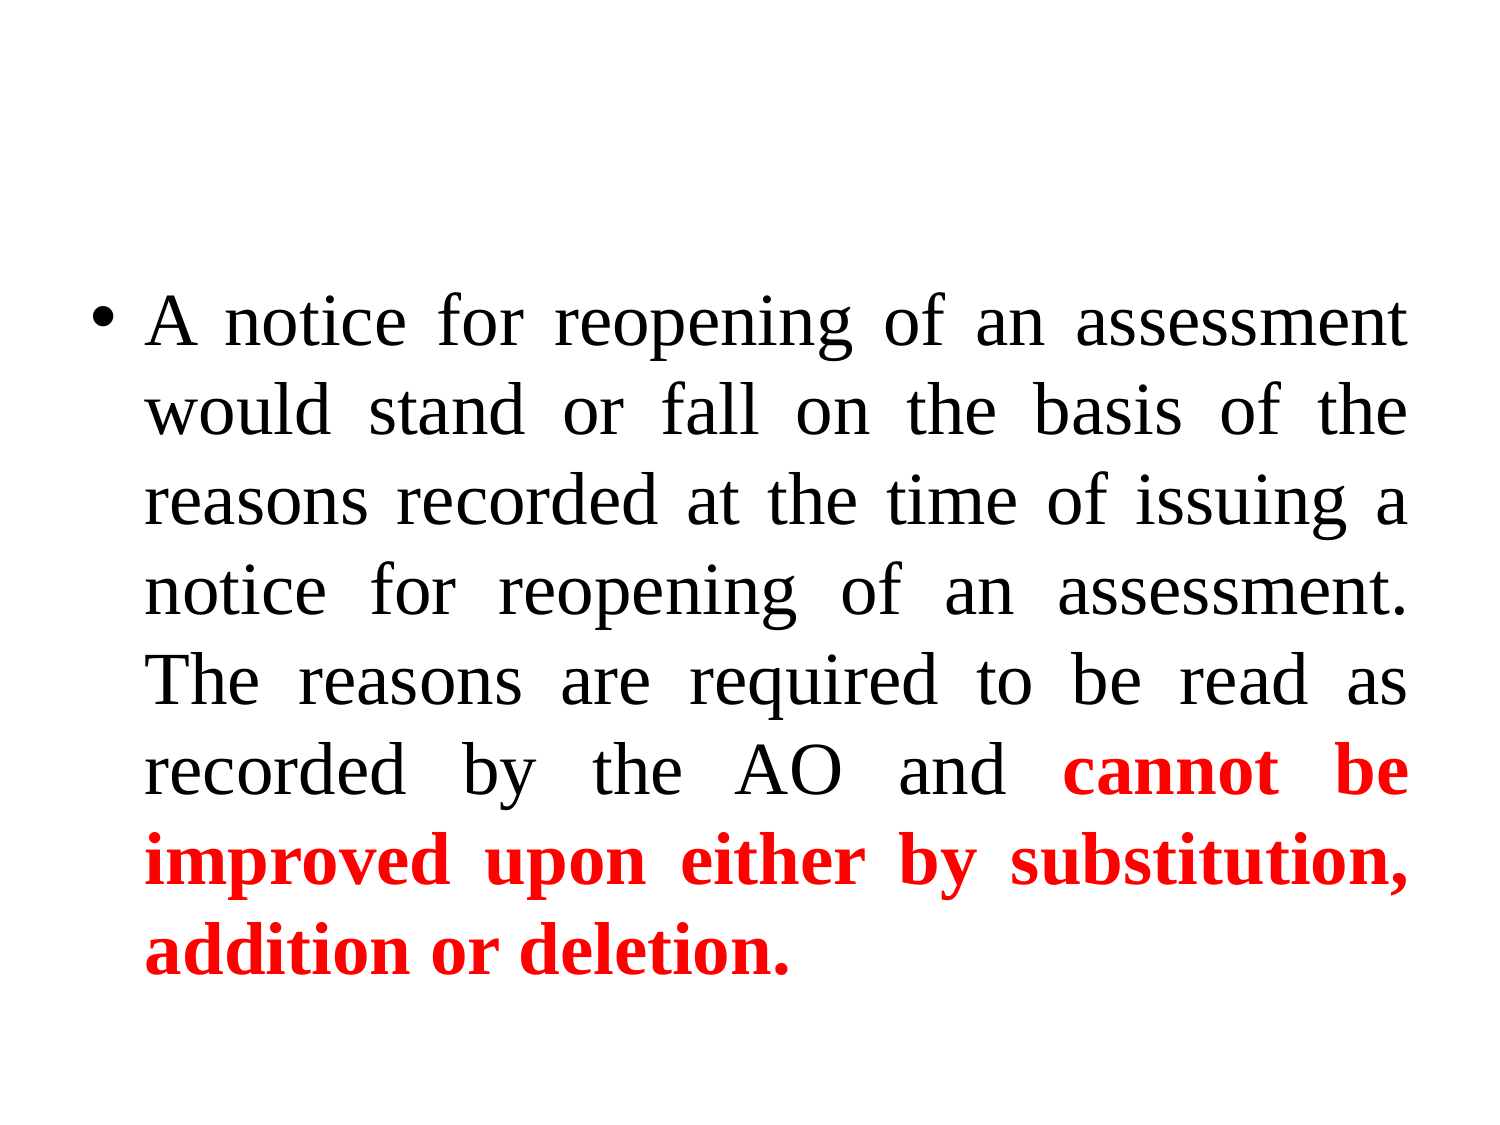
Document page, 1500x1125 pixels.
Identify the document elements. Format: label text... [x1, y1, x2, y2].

list A notice for reopening of an assessment would stand or fall on the basis of the reasons recorded at the time of issuing a notice for reopening of an assessment. The reasons are required to be read as recorded by the AO and cannot be improved upon either by substitution, addition or deletion. [75, 262, 1425, 1005]
